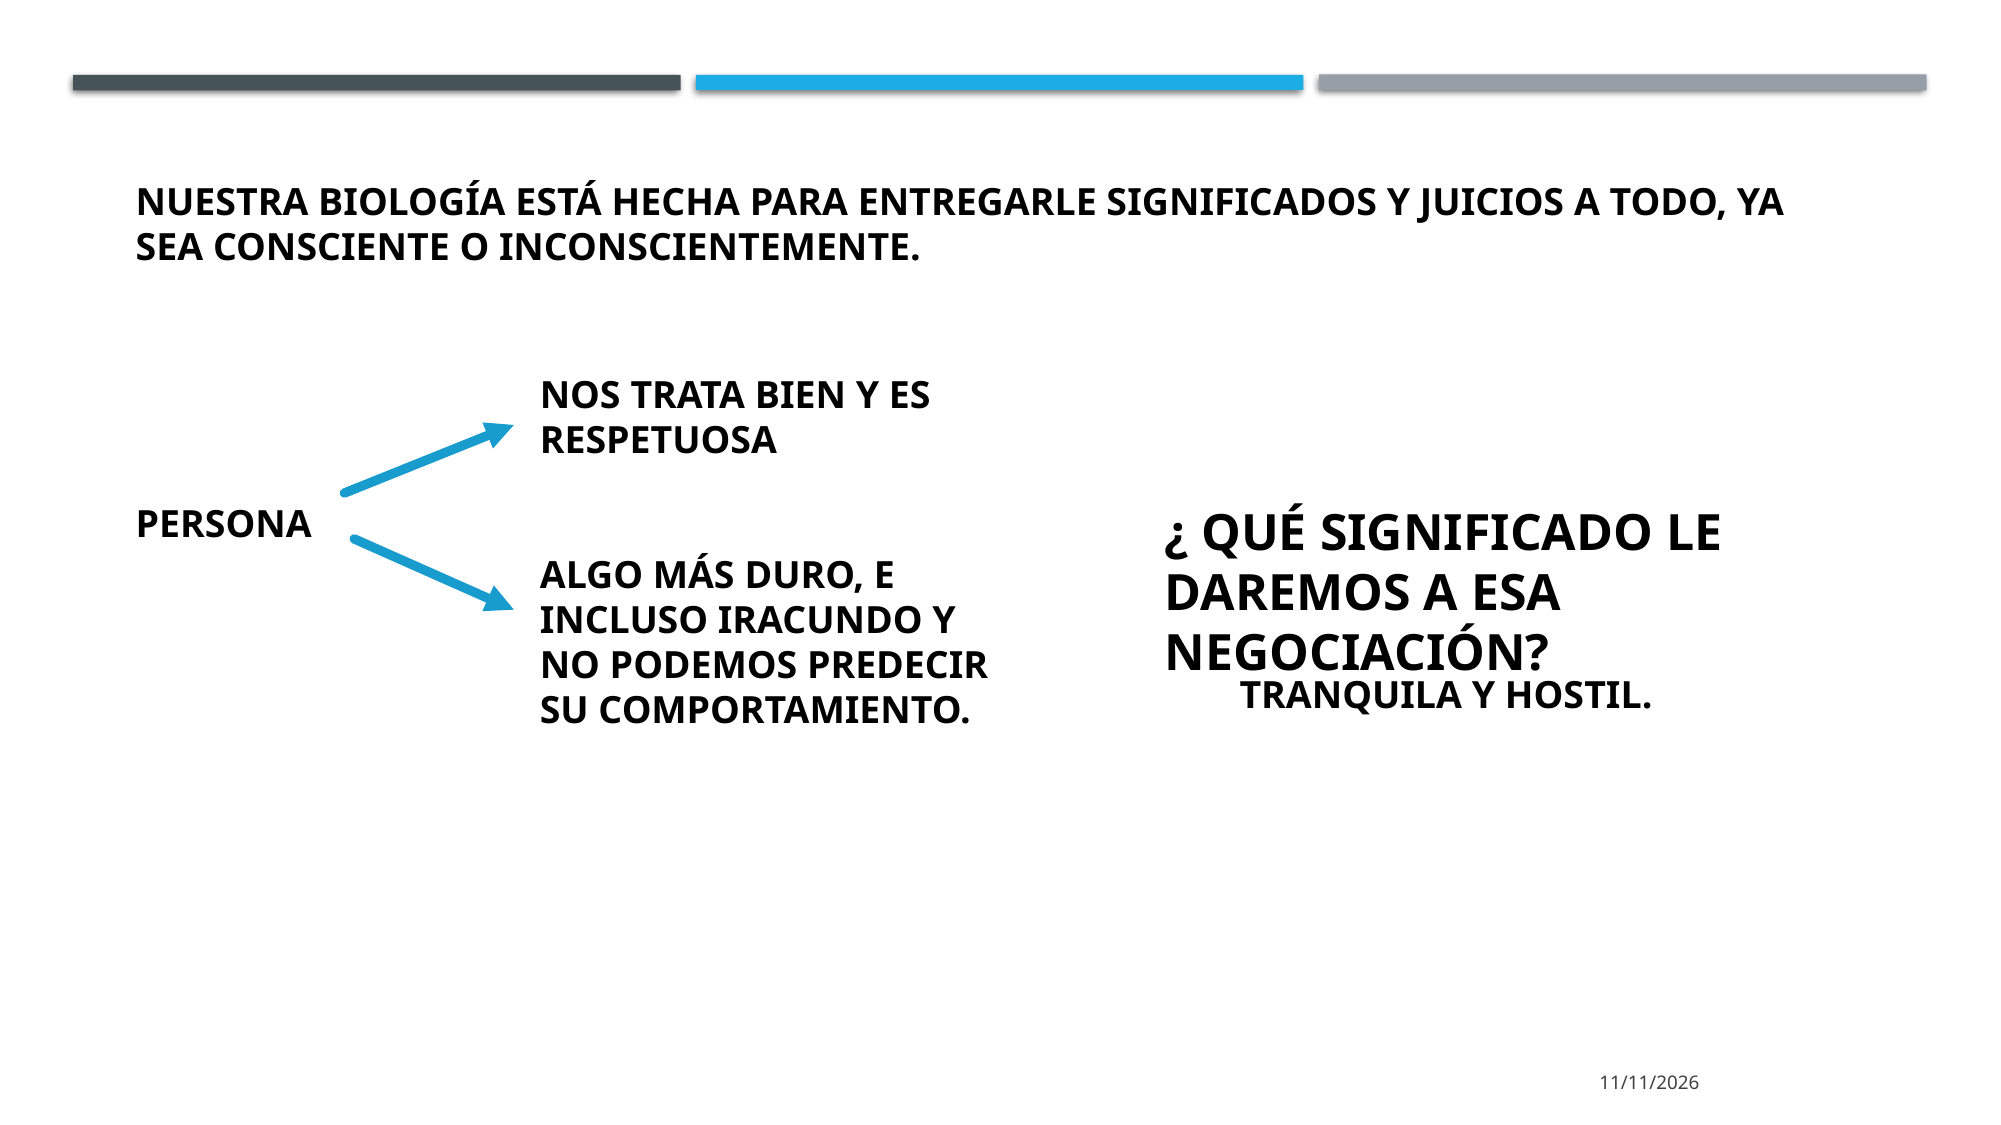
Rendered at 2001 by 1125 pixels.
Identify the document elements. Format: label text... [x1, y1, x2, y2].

text_box NUESTRA BIOLOGÍA ESTÁ HECHA PARA ENTREGARLE SIGNIFICADOS Y JUICIOS A TODO, YA SEA CONSCIENTE O INCONSCIENTEMENTE. [120, 170, 1845, 366]
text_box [343, 424, 515, 494]
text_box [353, 538, 515, 611]
text_box TRANQUILA Y HOSTIL. [1224, 664, 2000, 724]
text_box ¿ QUÉ SIGNIFICADO LE DAREMOS A ESA NEGOCIACIÓN? [1149, 492, 1914, 688]
text_box NOS TRATA BIEN Y ES RESPETUOSA ALGO MÁS DURO, E INCLUSO IRACUNDO Y NO PODEMOS PREDECIR SU COMPORTAMIENTO. [524, 363, 1028, 739]
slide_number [1247, 1053, 1715, 1114]
text_box PERSONA [120, 492, 427, 553]
